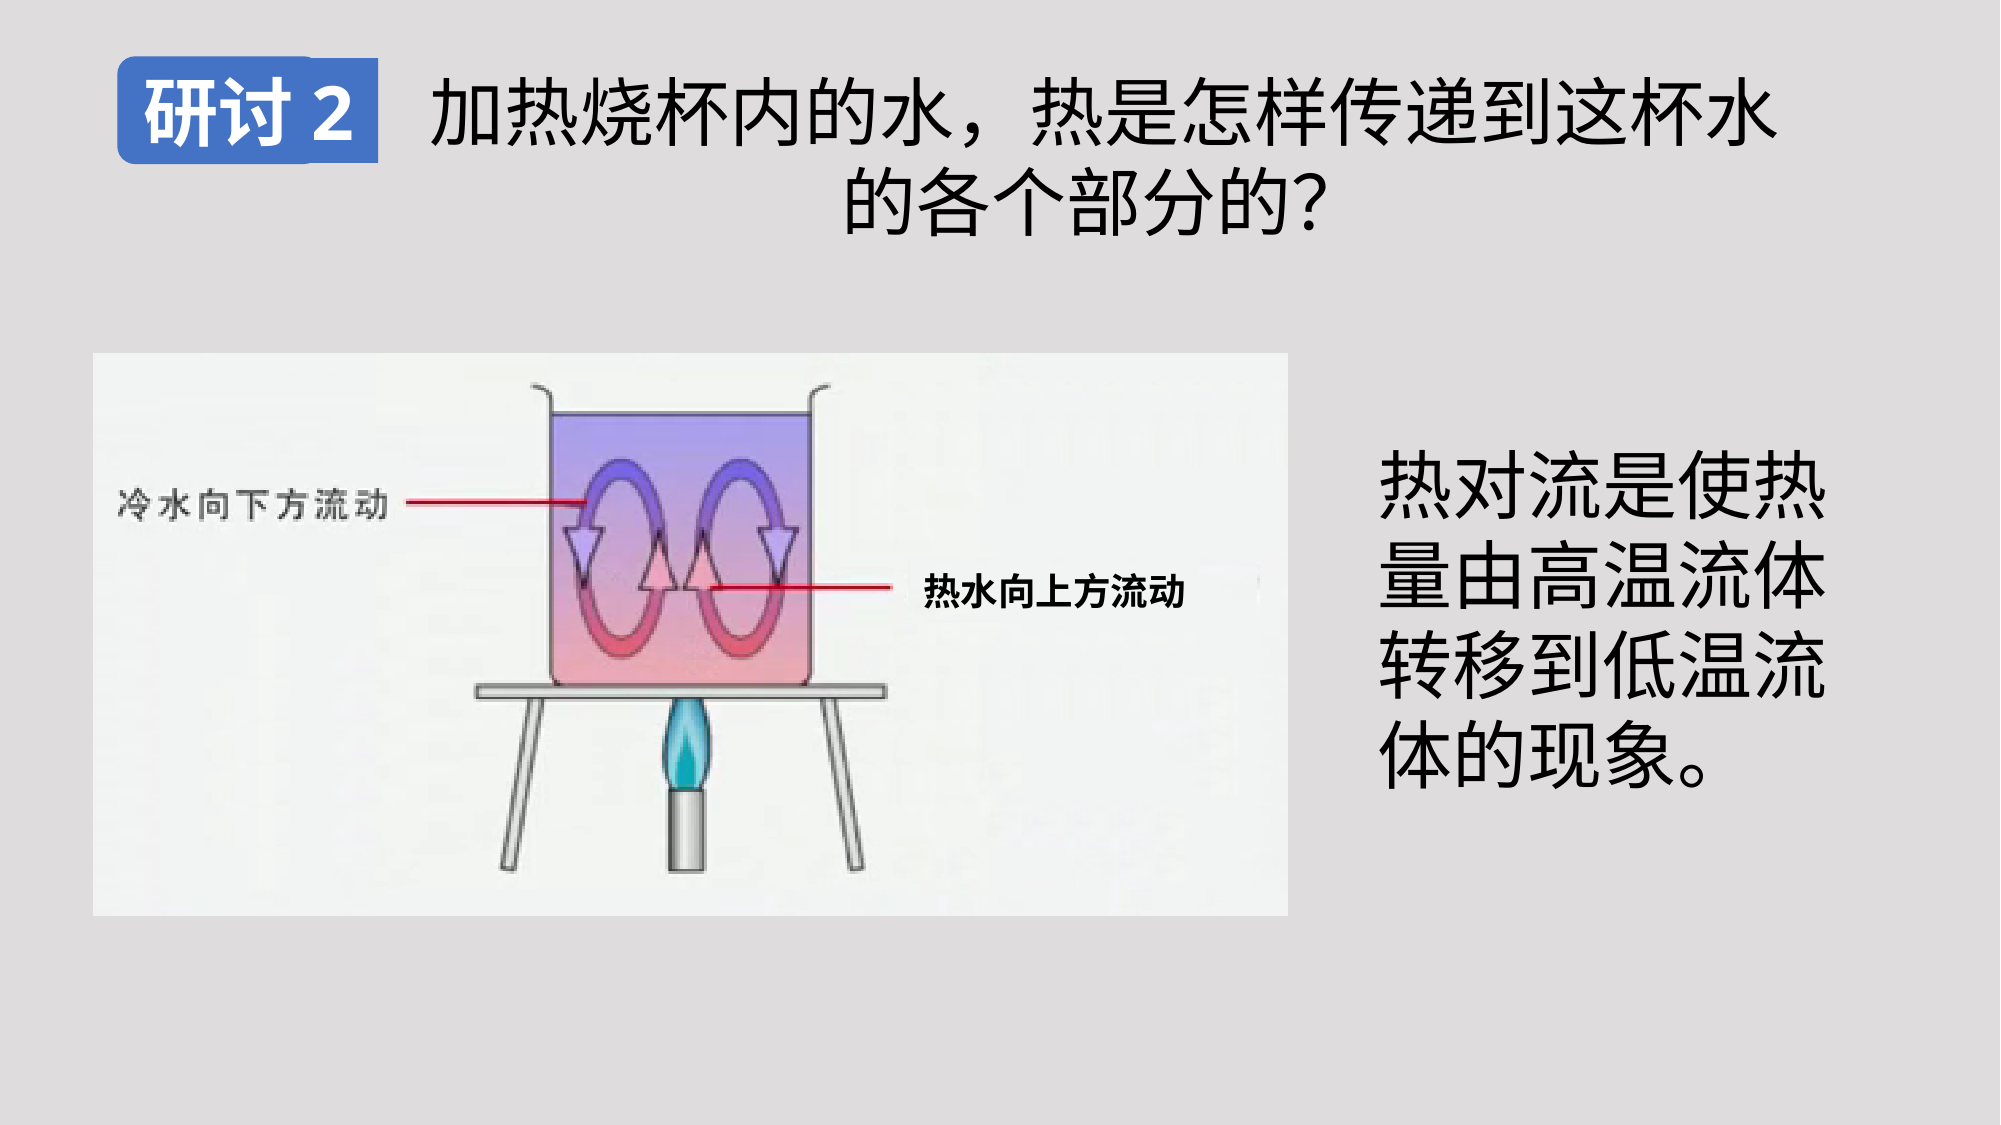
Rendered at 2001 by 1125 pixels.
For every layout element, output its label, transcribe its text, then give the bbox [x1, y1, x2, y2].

text_box 加热烧杯内的水，热是怎样传递到这杯水的各个部分的？ [401, 58, 1808, 253]
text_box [117, 56, 379, 165]
text_box 热对流是使热量由高温流体转移到低温流体的现象。 [1363, 430, 1880, 806]
picture [93, 353, 1288, 916]
